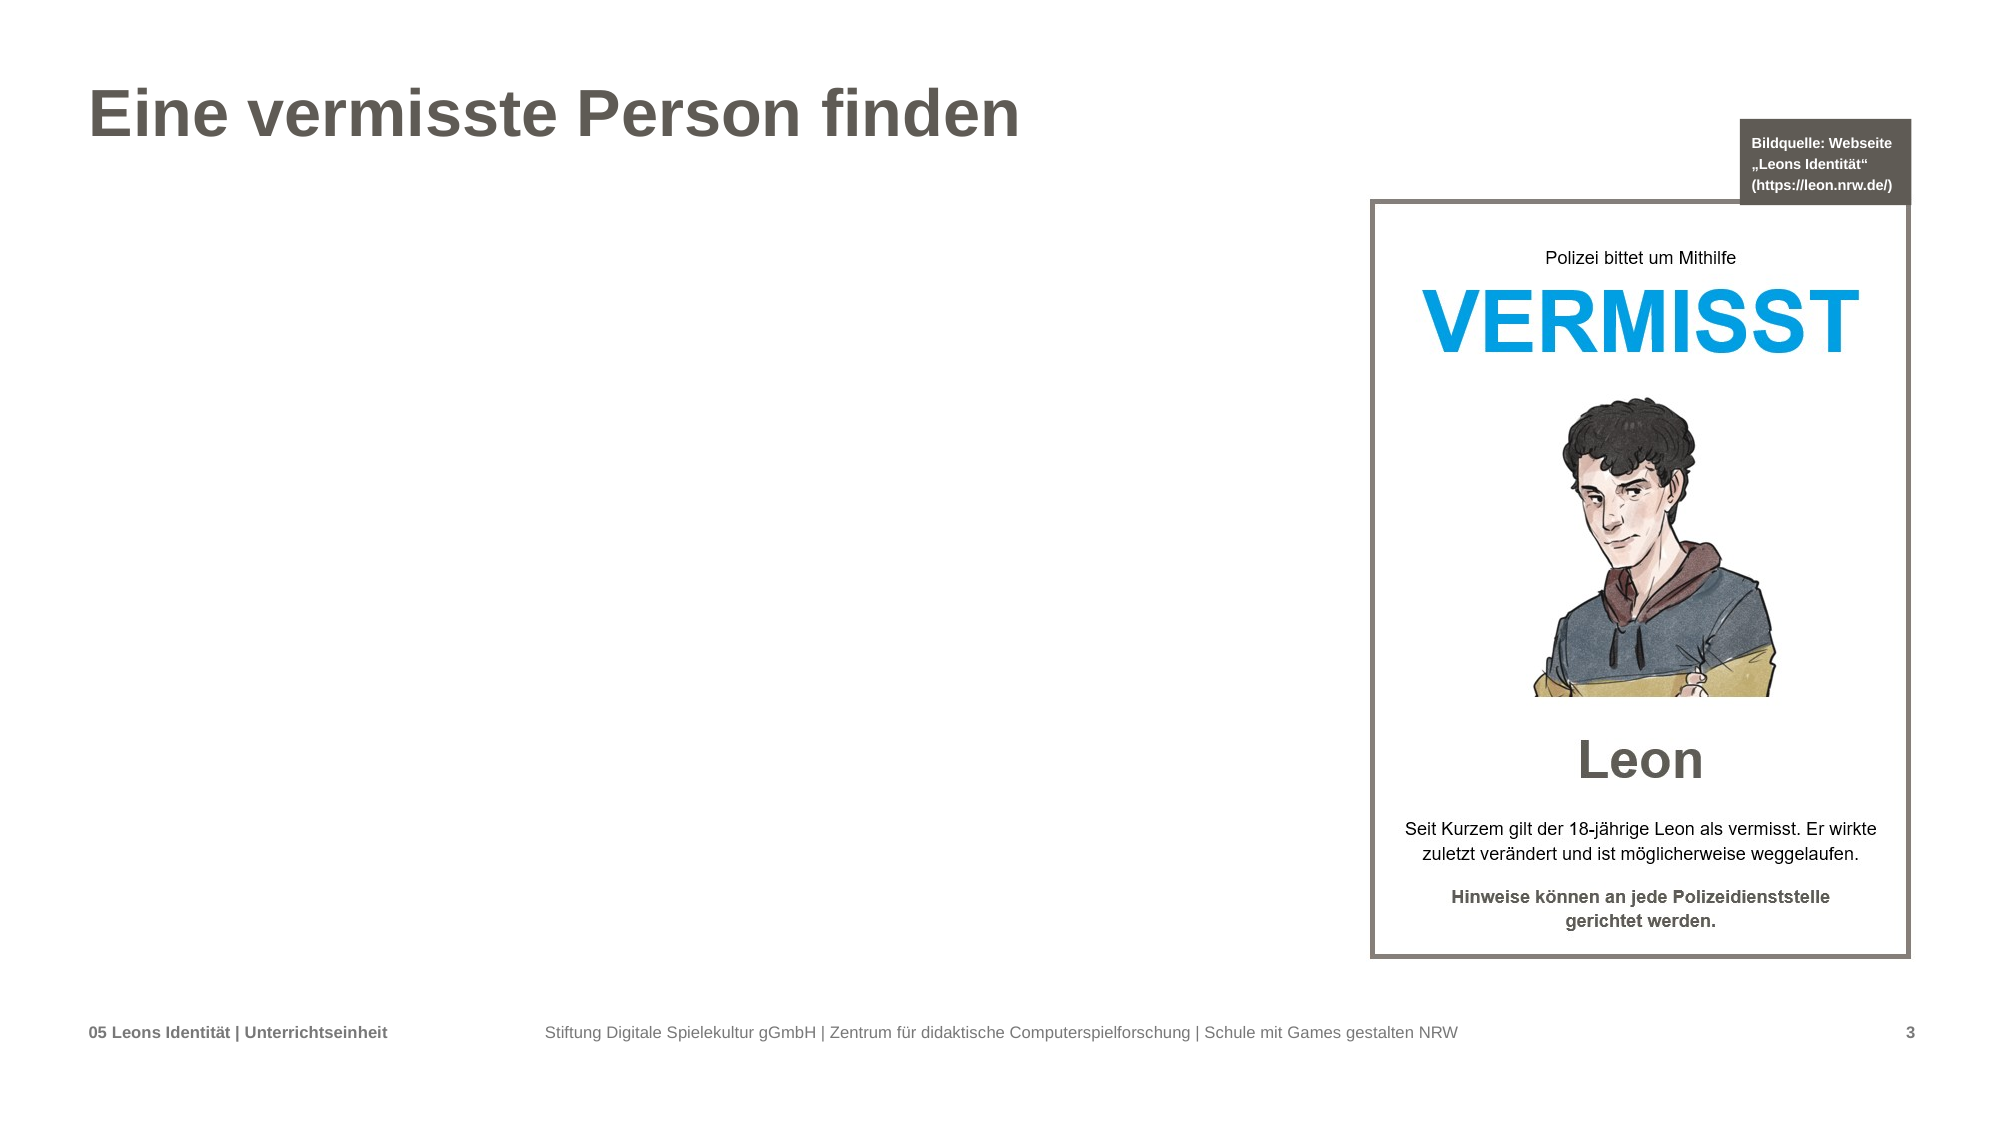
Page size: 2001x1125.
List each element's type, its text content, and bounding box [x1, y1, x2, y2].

title Eine vermisste Person finden [88, 79, 1216, 227]
picture [1365, 193, 1916, 964]
slide_number 3 [1820, 1021, 1916, 1081]
footer 05 Leons Identität | Unterrichtseinheit [88, 1021, 473, 1081]
text_box Bildquelle: Webseite „Leons Identität“ (https://leon.nrw.de/) [1739, 118, 1912, 193]
